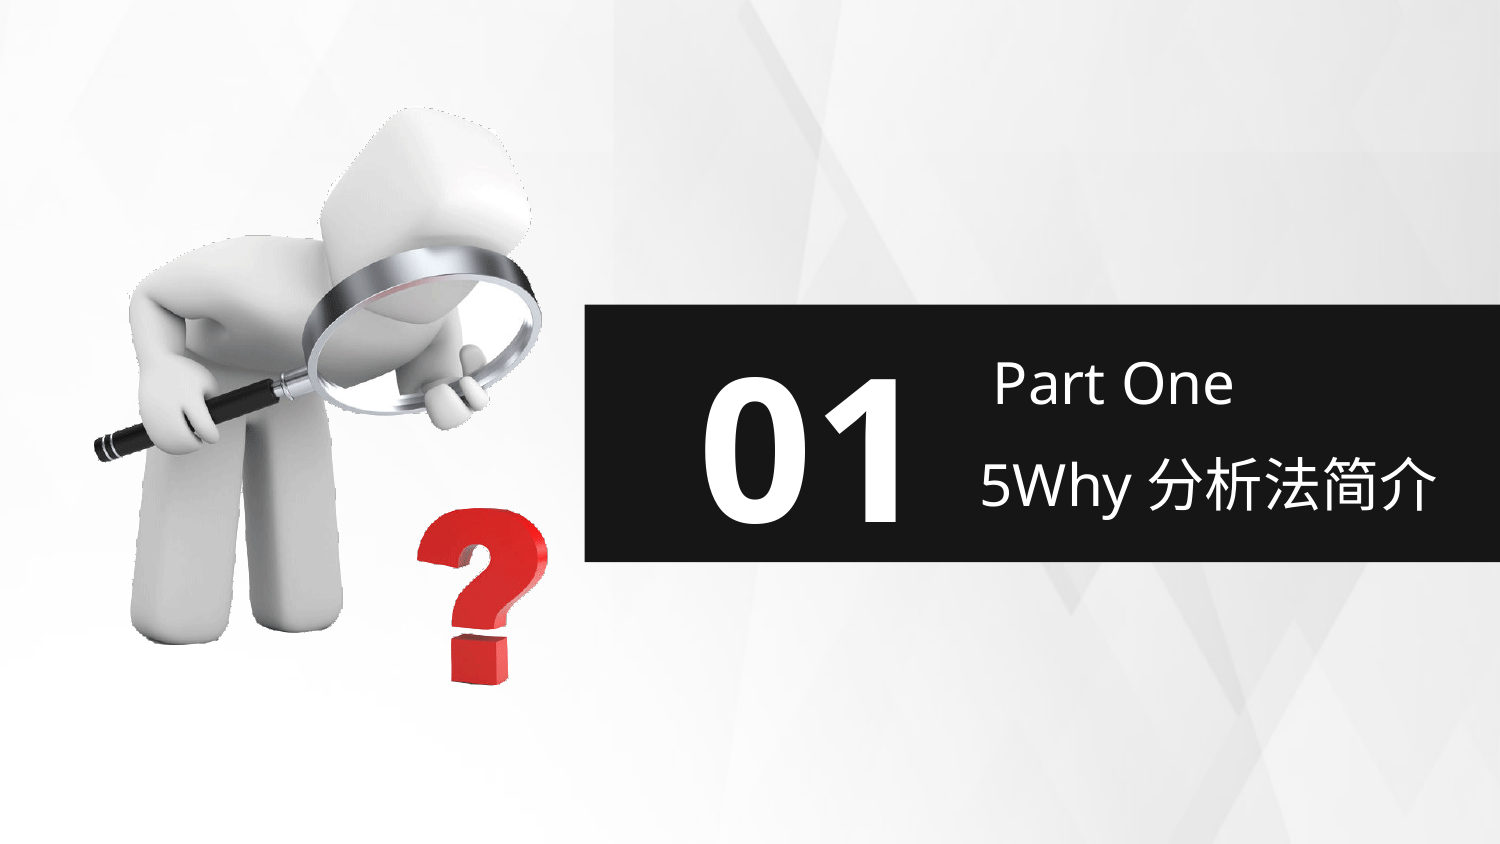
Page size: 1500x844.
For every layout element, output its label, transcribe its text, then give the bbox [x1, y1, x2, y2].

text_box 01 [784, 315, 943, 571]
text_box [784, 304, 1500, 563]
text_box 5Why分析法简介 [959, 440, 1459, 526]
picture [0, 18, 779, 813]
text_box Part One [978, 339, 1251, 424]
